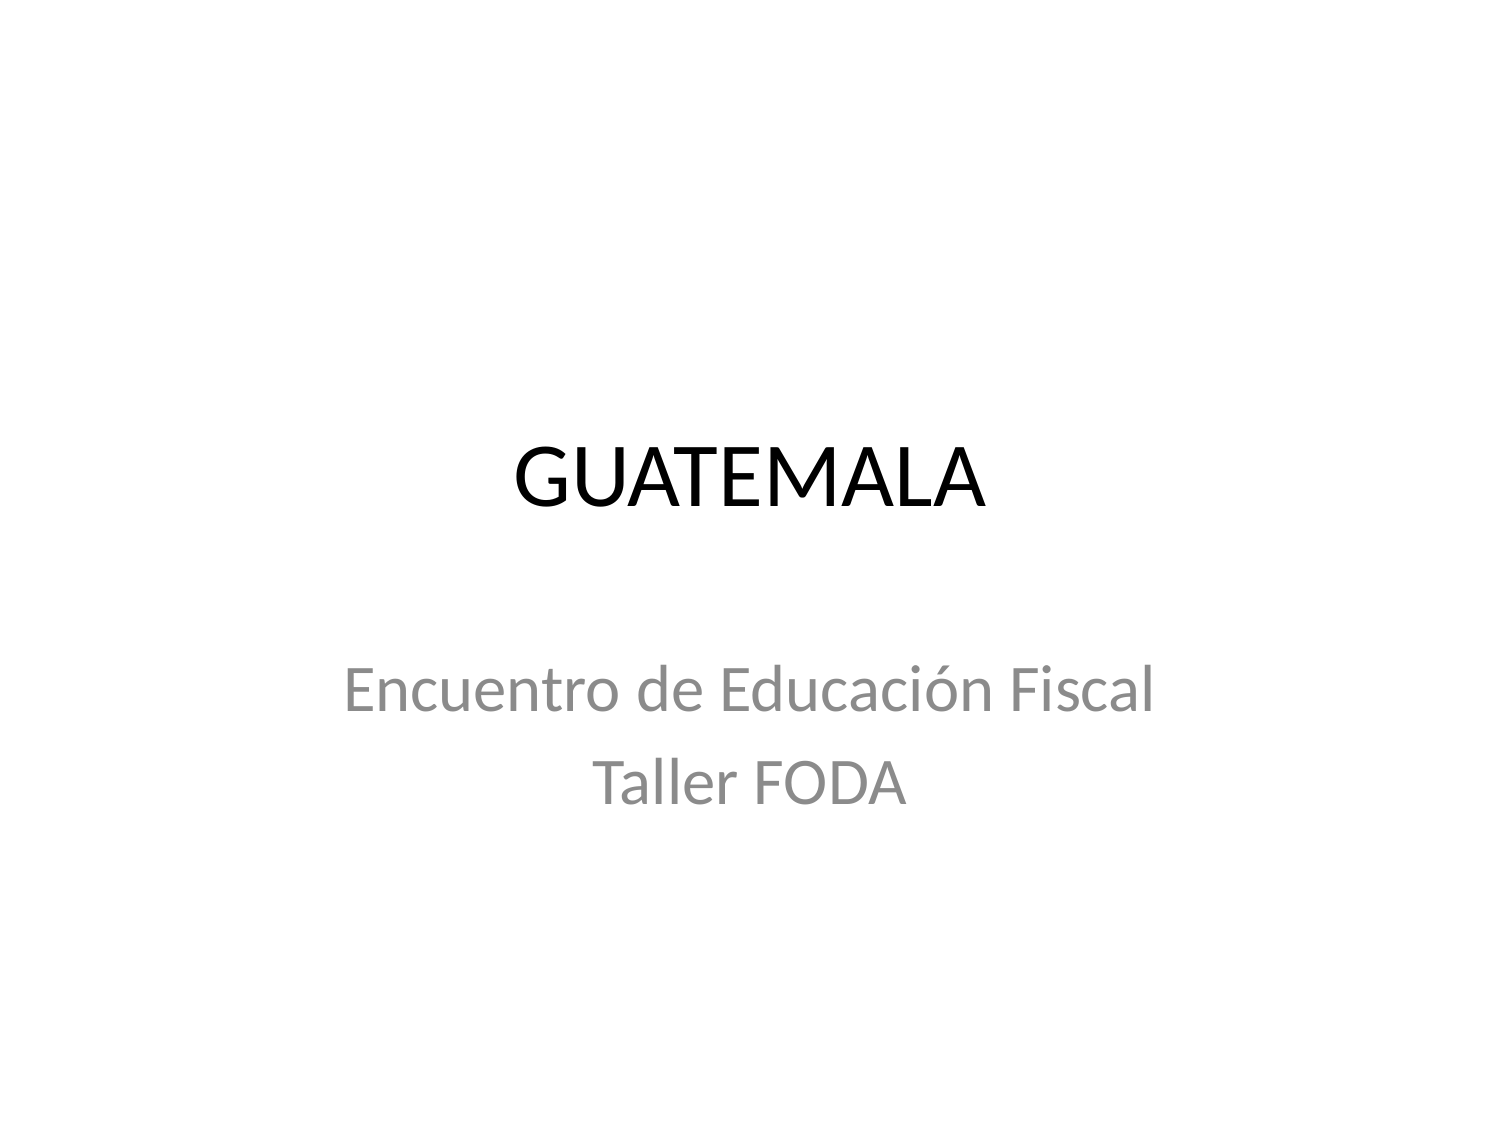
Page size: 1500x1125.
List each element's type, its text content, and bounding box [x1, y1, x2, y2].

title GUATEMALA [112, 349, 1388, 591]
subtitle Encuentro de Educación Fiscal Taller FODA [225, 637, 1275, 925]
